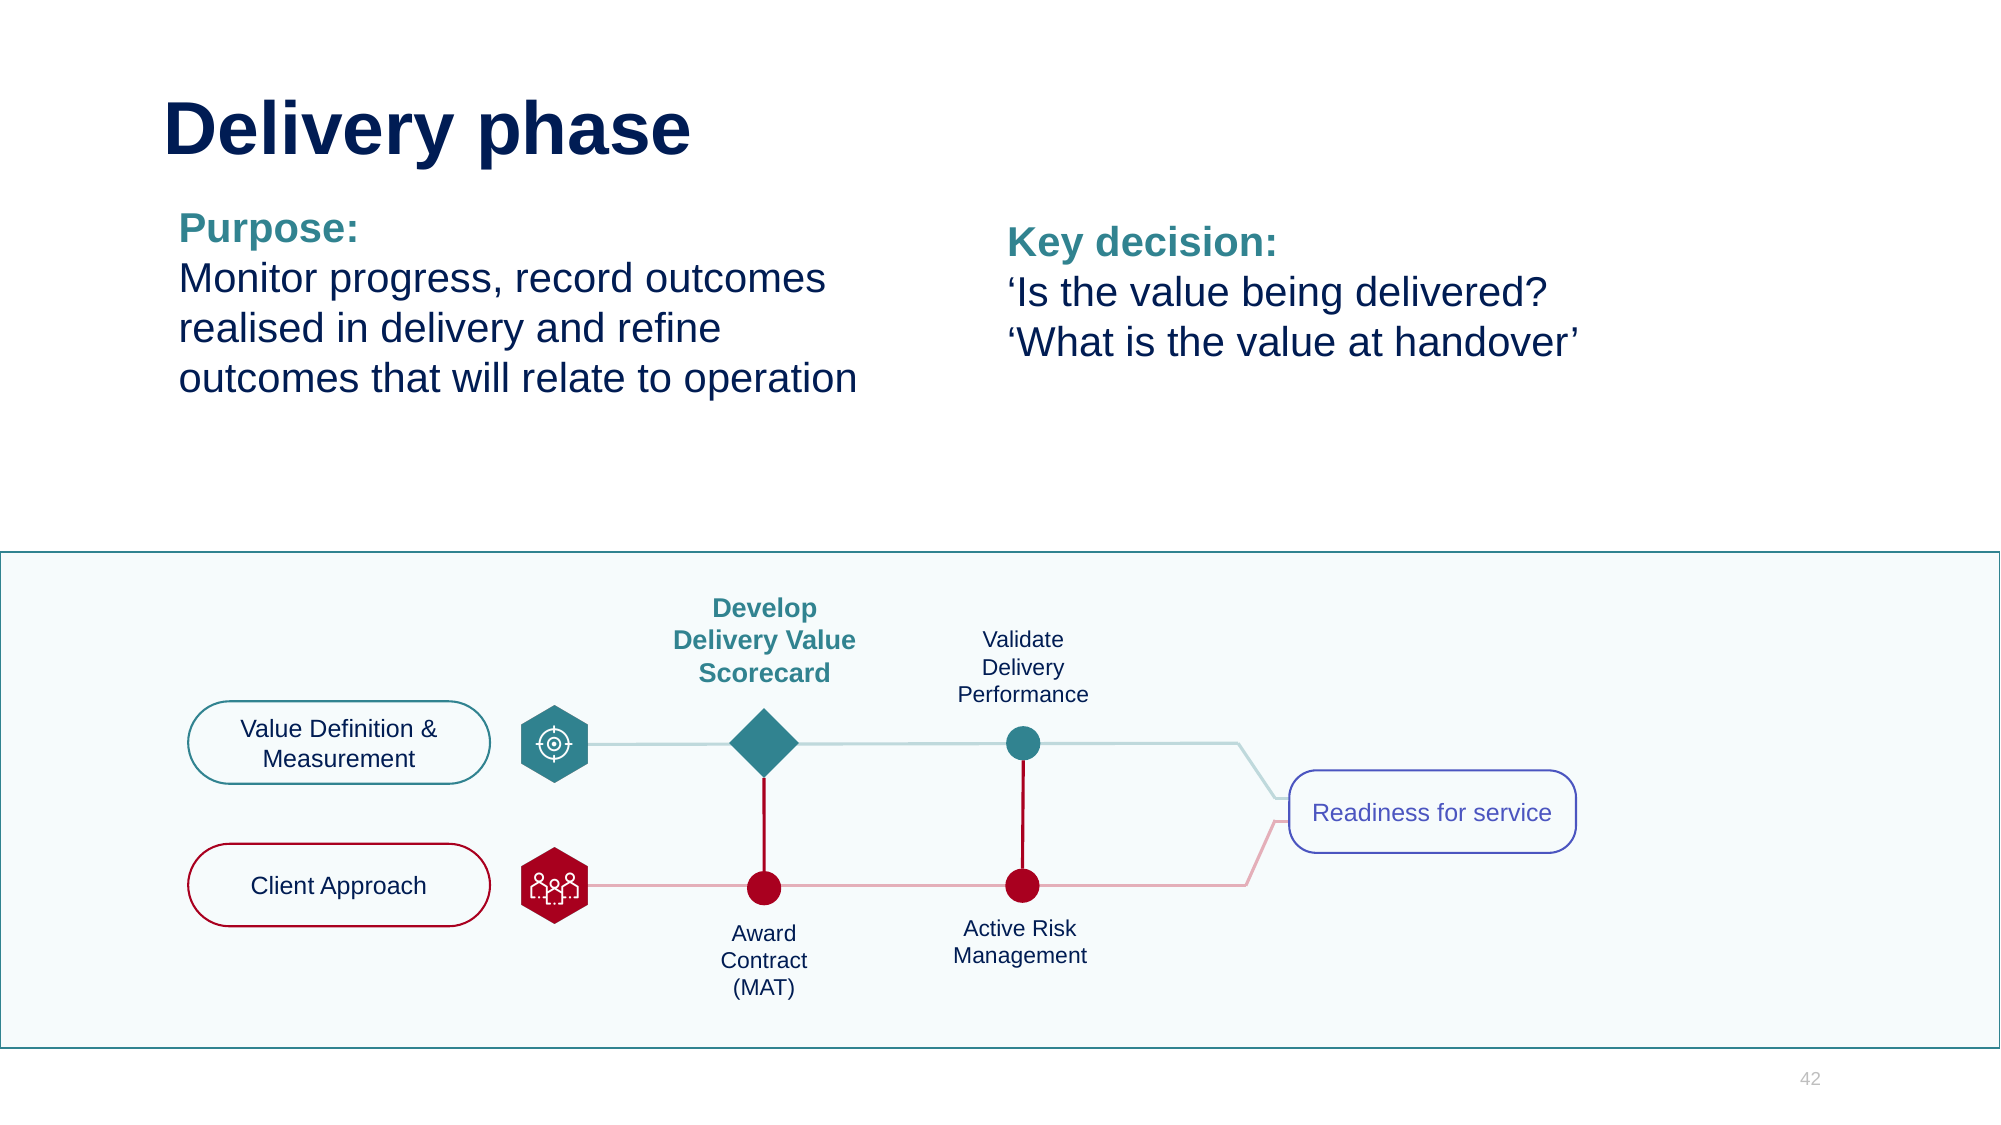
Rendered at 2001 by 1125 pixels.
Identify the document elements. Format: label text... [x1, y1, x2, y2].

slide_number 42 [1386, 1048, 1837, 1108]
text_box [188, 590, 1576, 1051]
text_box Key decision: ‘Is the value being delivered? ‘What is the value at handover’ [992, 207, 1711, 373]
text_box [0, 551, 2000, 1049]
text_box Purpose: Monitor progress, record outcomes realised in delivery and refine outcomes that will relate to operation [163, 212, 882, 408]
title Delivery phase [163, 89, 1822, 212]
